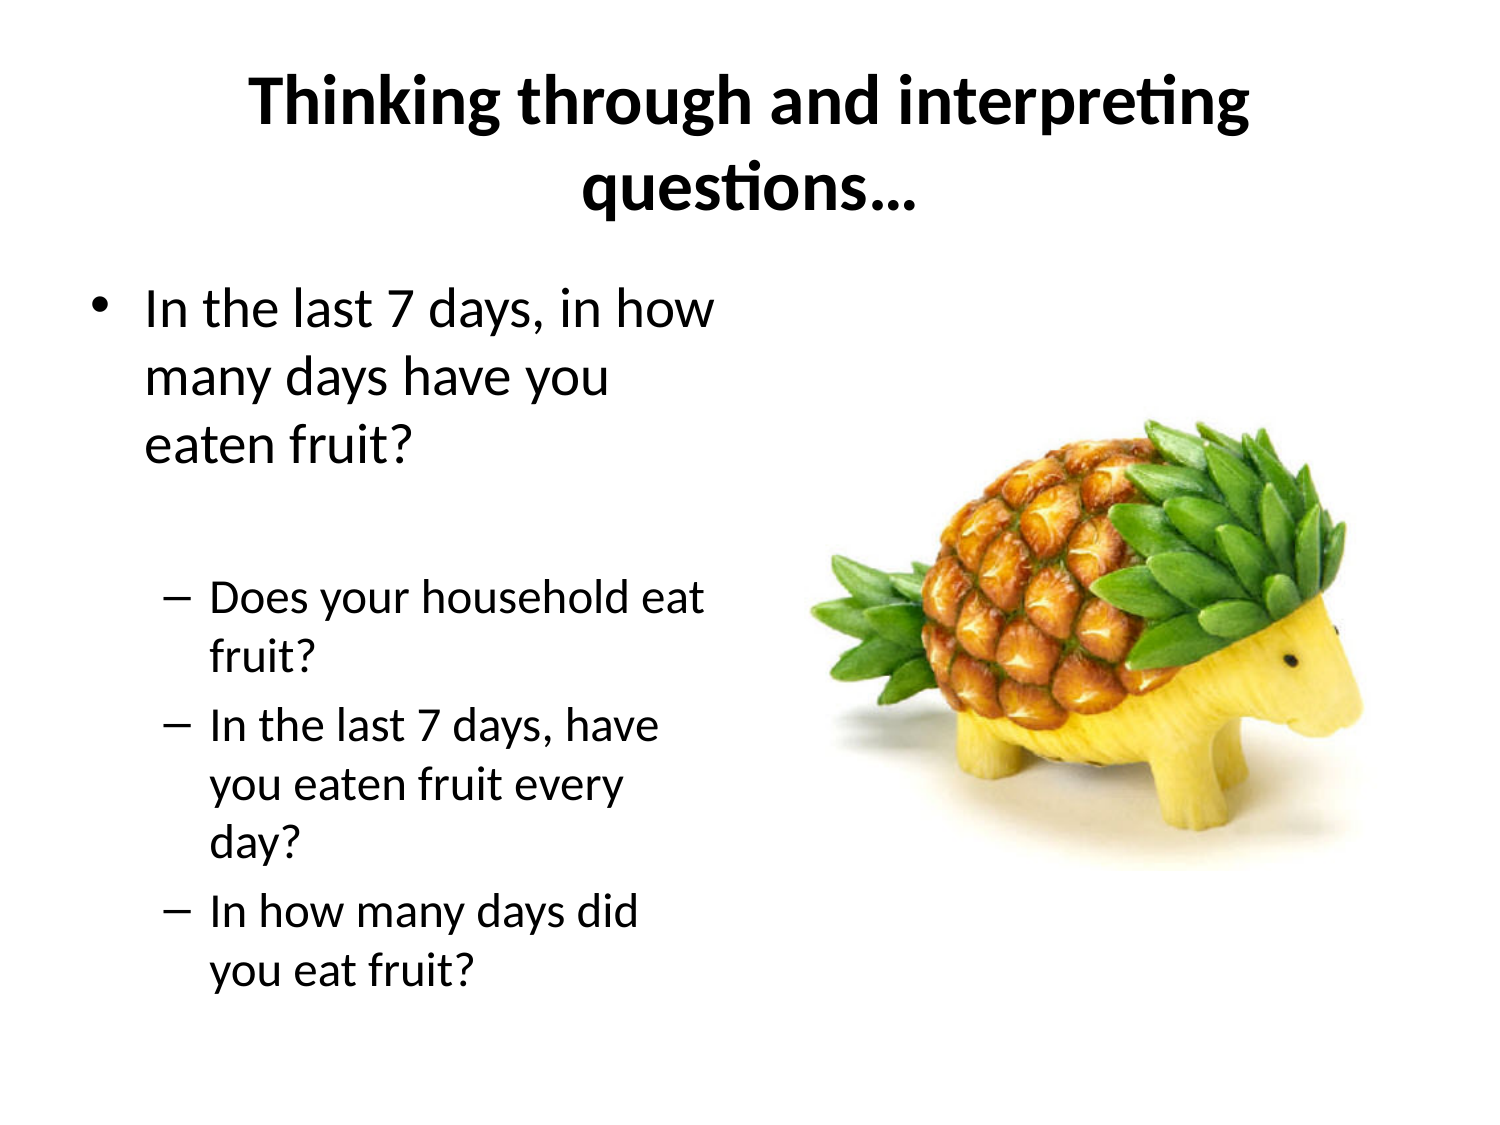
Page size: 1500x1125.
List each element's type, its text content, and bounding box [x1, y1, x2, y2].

list In the last 7 days, in how many days have you eaten fruit? Does your household eat fruit? In the last 7 days, have you eaten fruit every day? In how many days did you eat fruit? [75, 262, 738, 1005]
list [762, 262, 1426, 1006]
title Thinking through and interpreting questions… [75, 45, 1425, 233]
